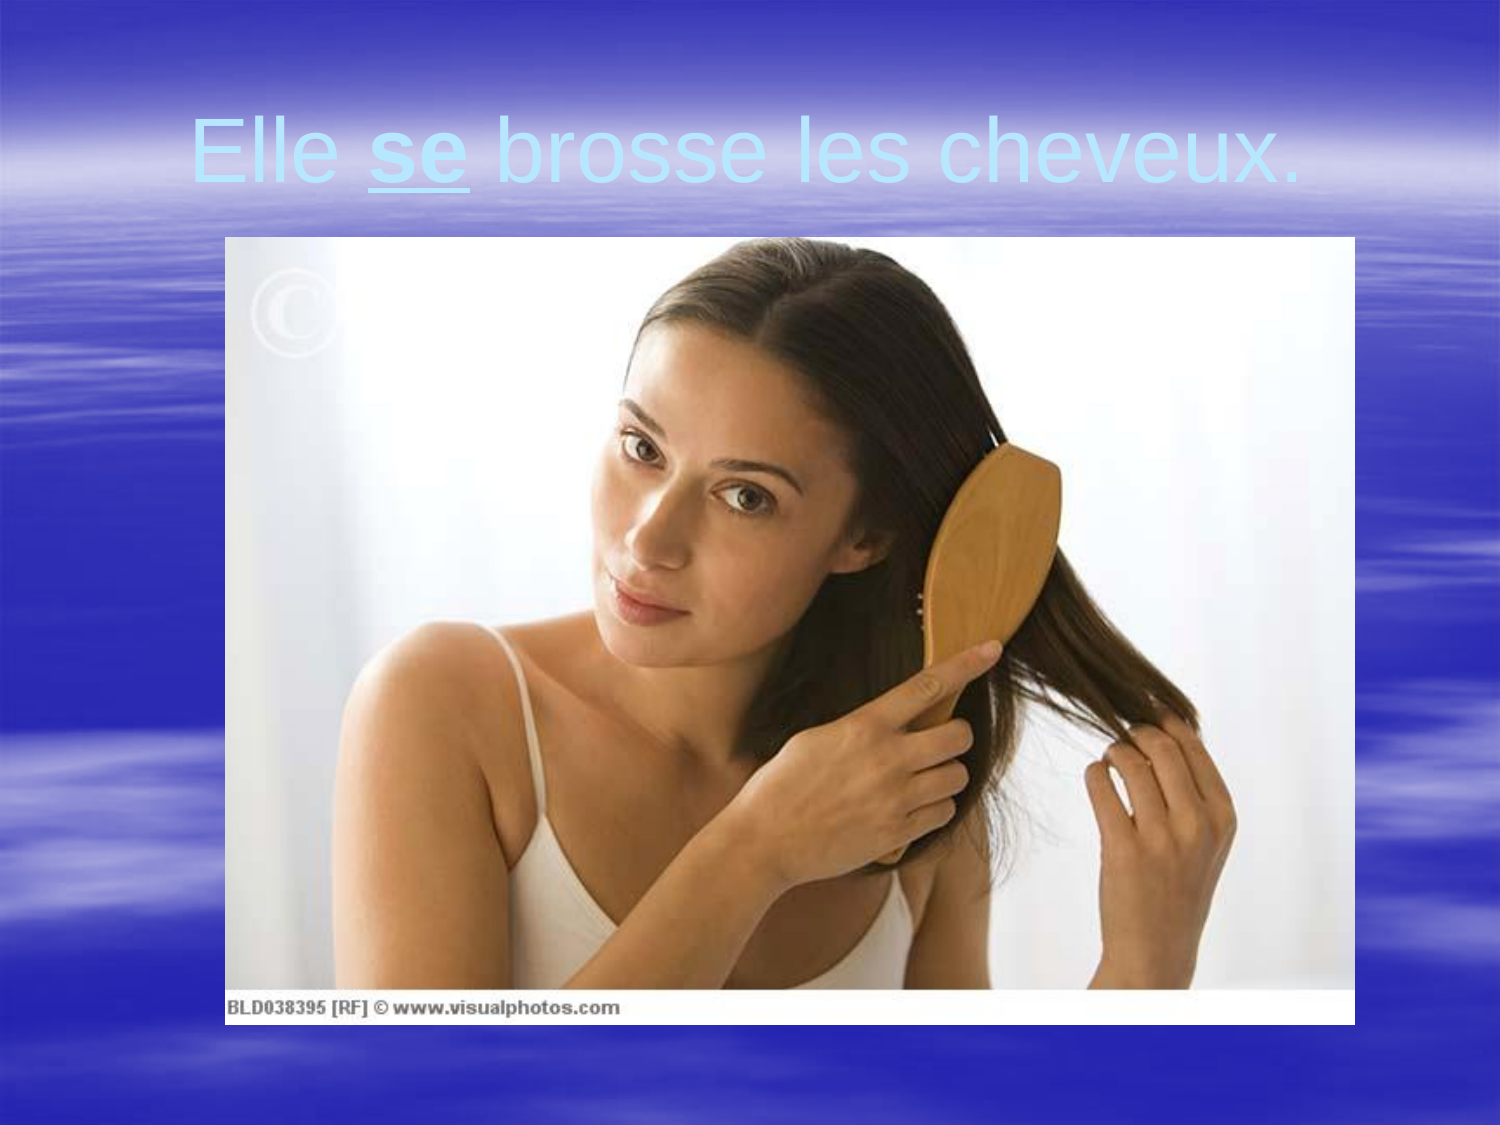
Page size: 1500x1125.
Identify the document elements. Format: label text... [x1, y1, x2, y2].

picture [224, 237, 1356, 1026]
title Elle se brosse les cheveux. [49, 37, 1446, 255]
